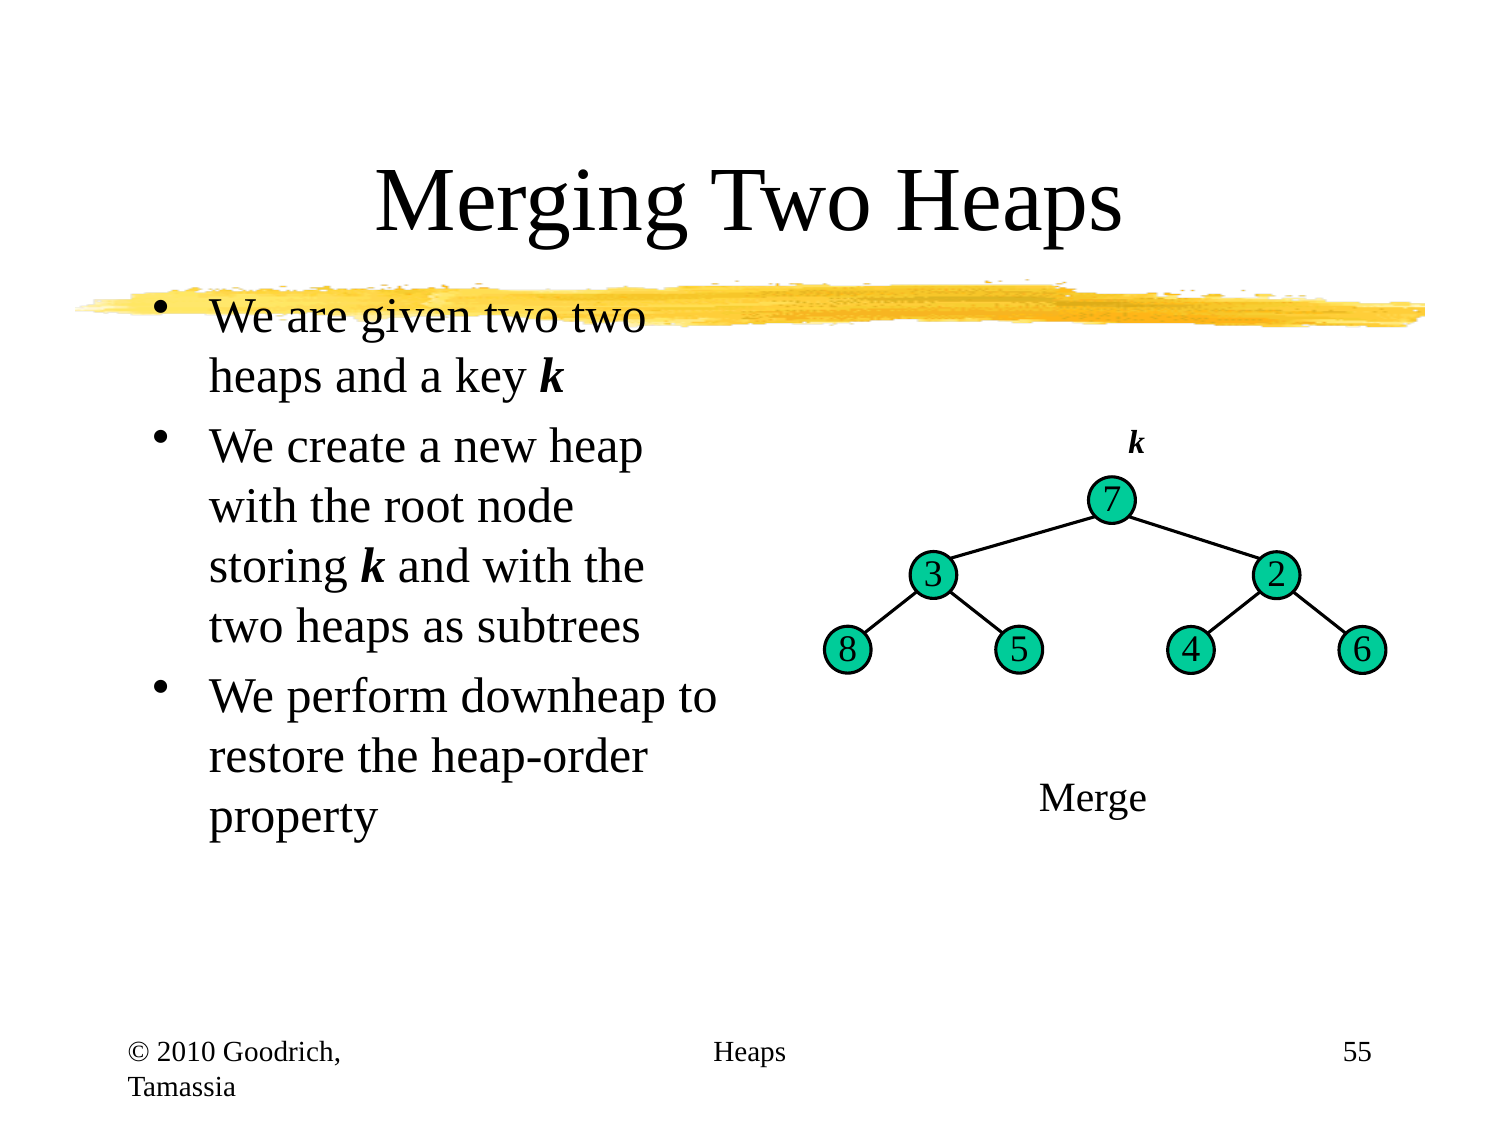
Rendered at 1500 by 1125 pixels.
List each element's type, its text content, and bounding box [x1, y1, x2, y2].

list We are given two two heaps and a key k We create a new heap with the root node storing k and with the two heaps as subtrees We perform downheap to restore the heap-order property [137, 274, 738, 951]
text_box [864, 592, 918, 633]
text_box Merge [1023, 762, 1162, 828]
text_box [949, 592, 1004, 633]
text_box 4 [1167, 626, 1215, 674]
text_box 2 [1253, 551, 1300, 599]
text_box 7 [1088, 476, 1136, 524]
slide_number 55 [1074, 1024, 1388, 1101]
text_box k [1113, 412, 1161, 468]
picture [75, 274, 137, 338]
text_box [949, 519, 1096, 557]
footer Heaps [512, 1024, 988, 1101]
text_box 6 [1339, 626, 1386, 674]
text_box 3 [910, 551, 957, 599]
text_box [1292, 592, 1347, 633]
text_box 5 [995, 626, 1043, 674]
slide_number © 2010 Goodrich, Tamassia [112, 1024, 426, 1101]
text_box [1128, 519, 1261, 558]
title Merging Two Heaps [112, 99, 1388, 288]
text_box 8 [824, 626, 872, 674]
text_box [1207, 592, 1261, 633]
picture [738, 274, 1425, 338]
